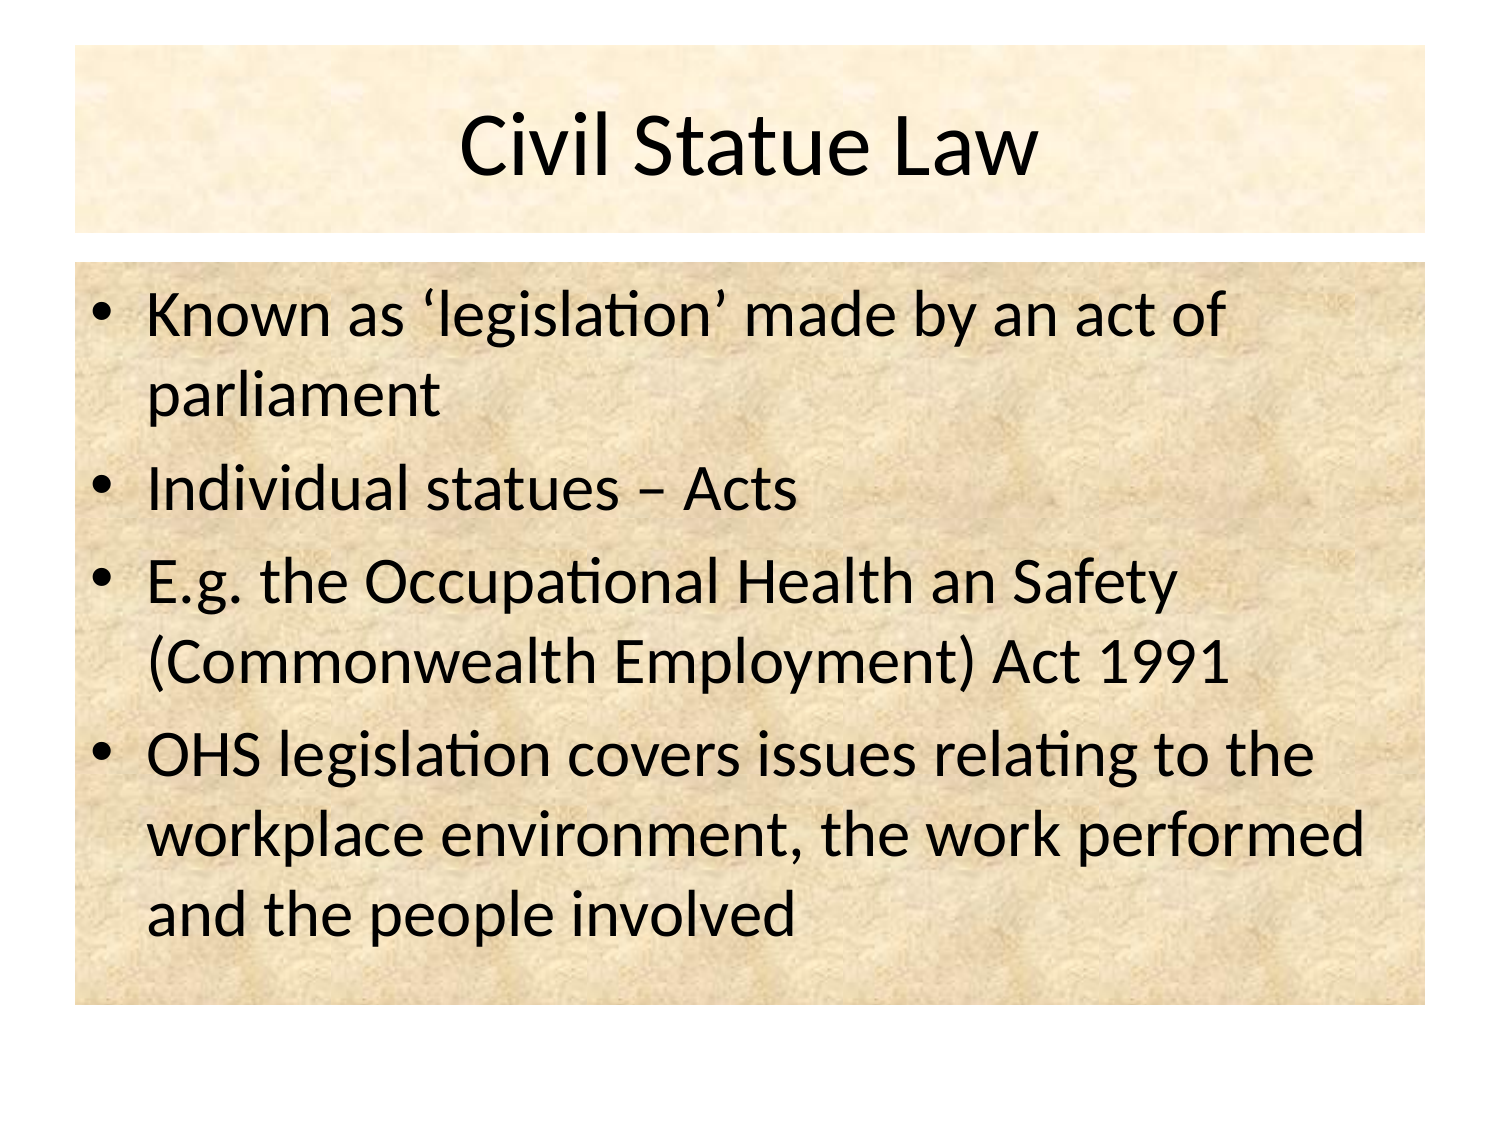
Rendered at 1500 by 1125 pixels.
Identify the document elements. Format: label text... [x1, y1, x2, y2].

list Known as ‘legislation’ made by an act of parliament Individual statues – Acts E.g. the Occupational Health an Safety (Commonwealth Employment) Act 1991 OHS legislation covers issues relating to the workplace environment, the work performed and the people involved [75, 262, 1425, 1005]
title Civil Statue Law [75, 45, 1425, 233]
